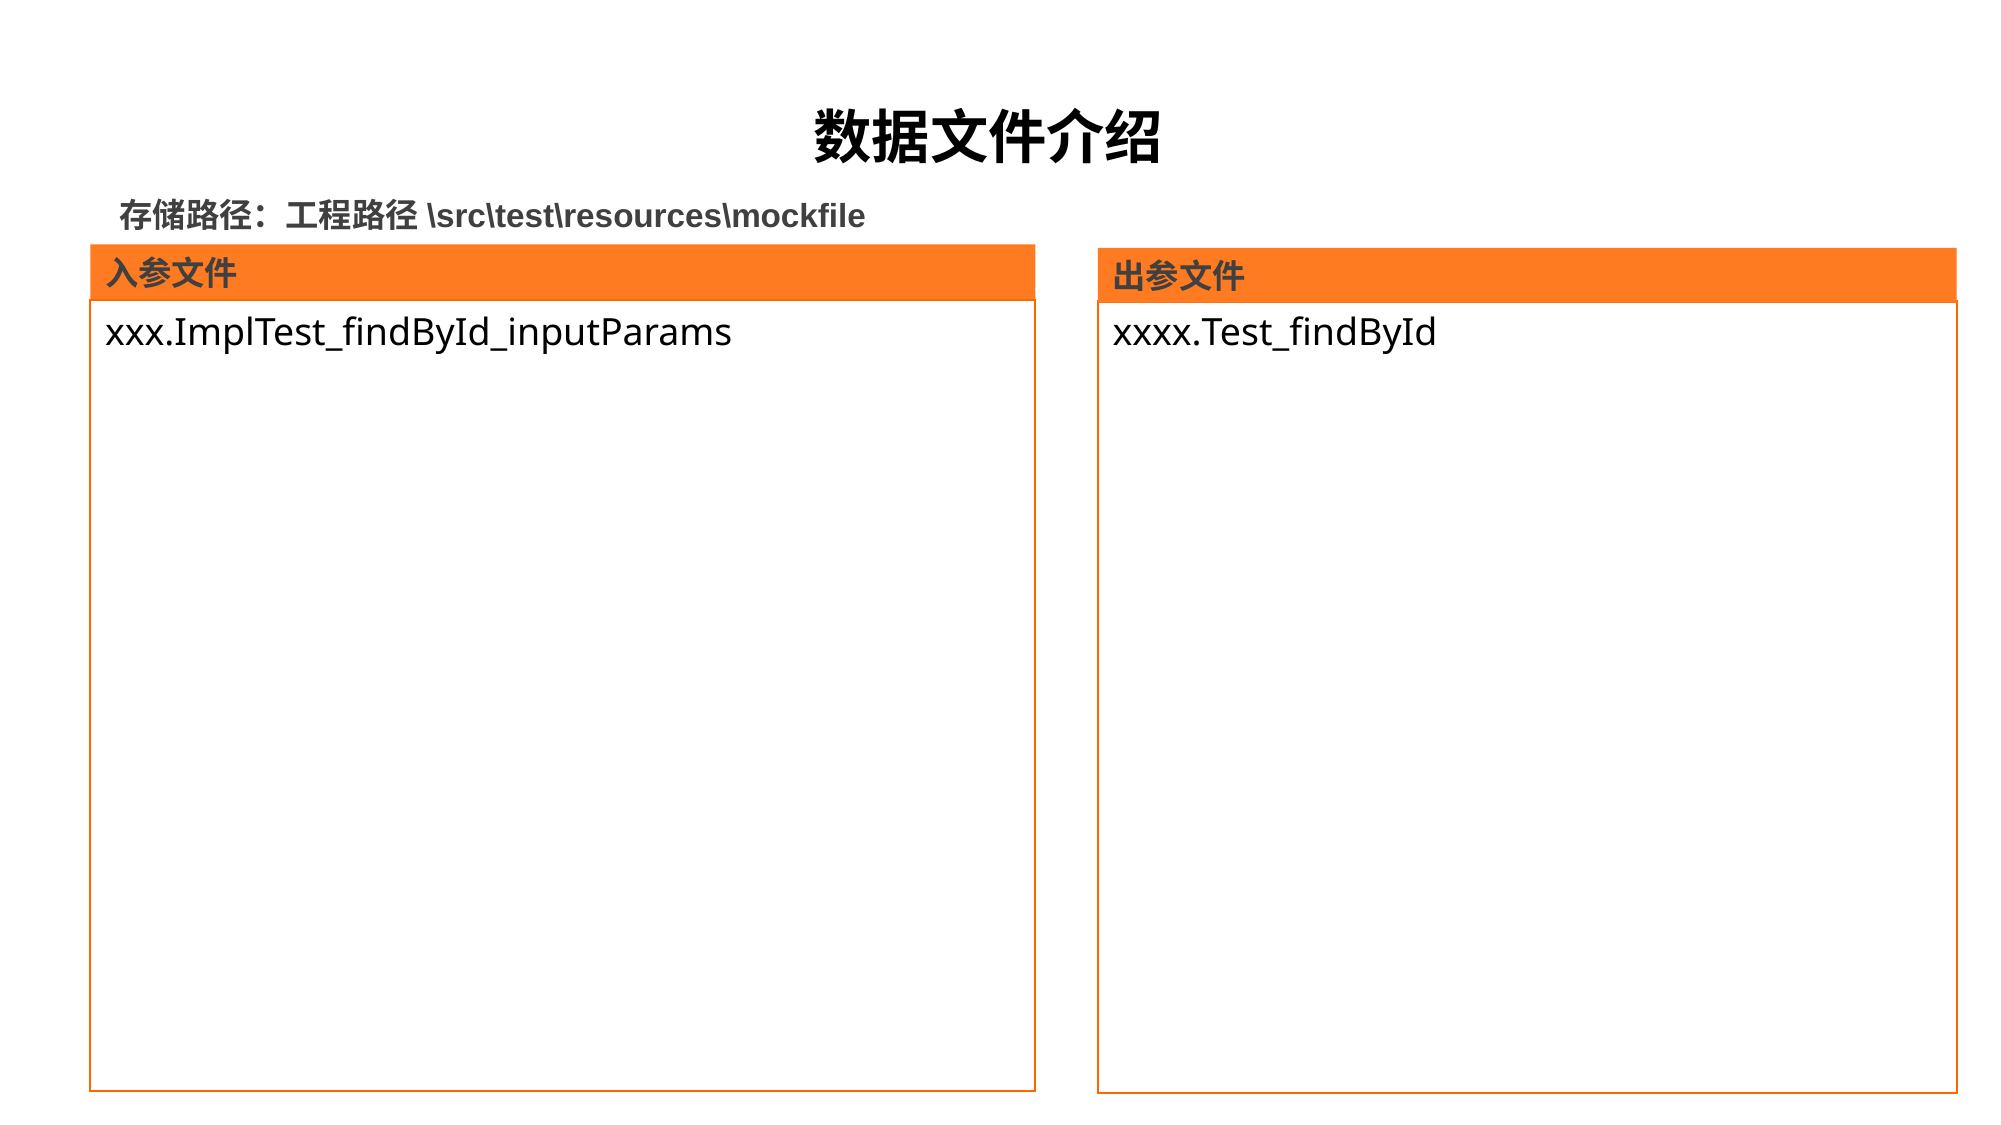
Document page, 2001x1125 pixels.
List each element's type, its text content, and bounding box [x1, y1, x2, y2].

text_box 存储路径：工程路径\src\test\resources\mockfile [104, 186, 882, 242]
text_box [90, 244, 1036, 1092]
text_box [1097, 247, 1957, 1093]
text_box 数据文件介绍 [208, 95, 1769, 185]
